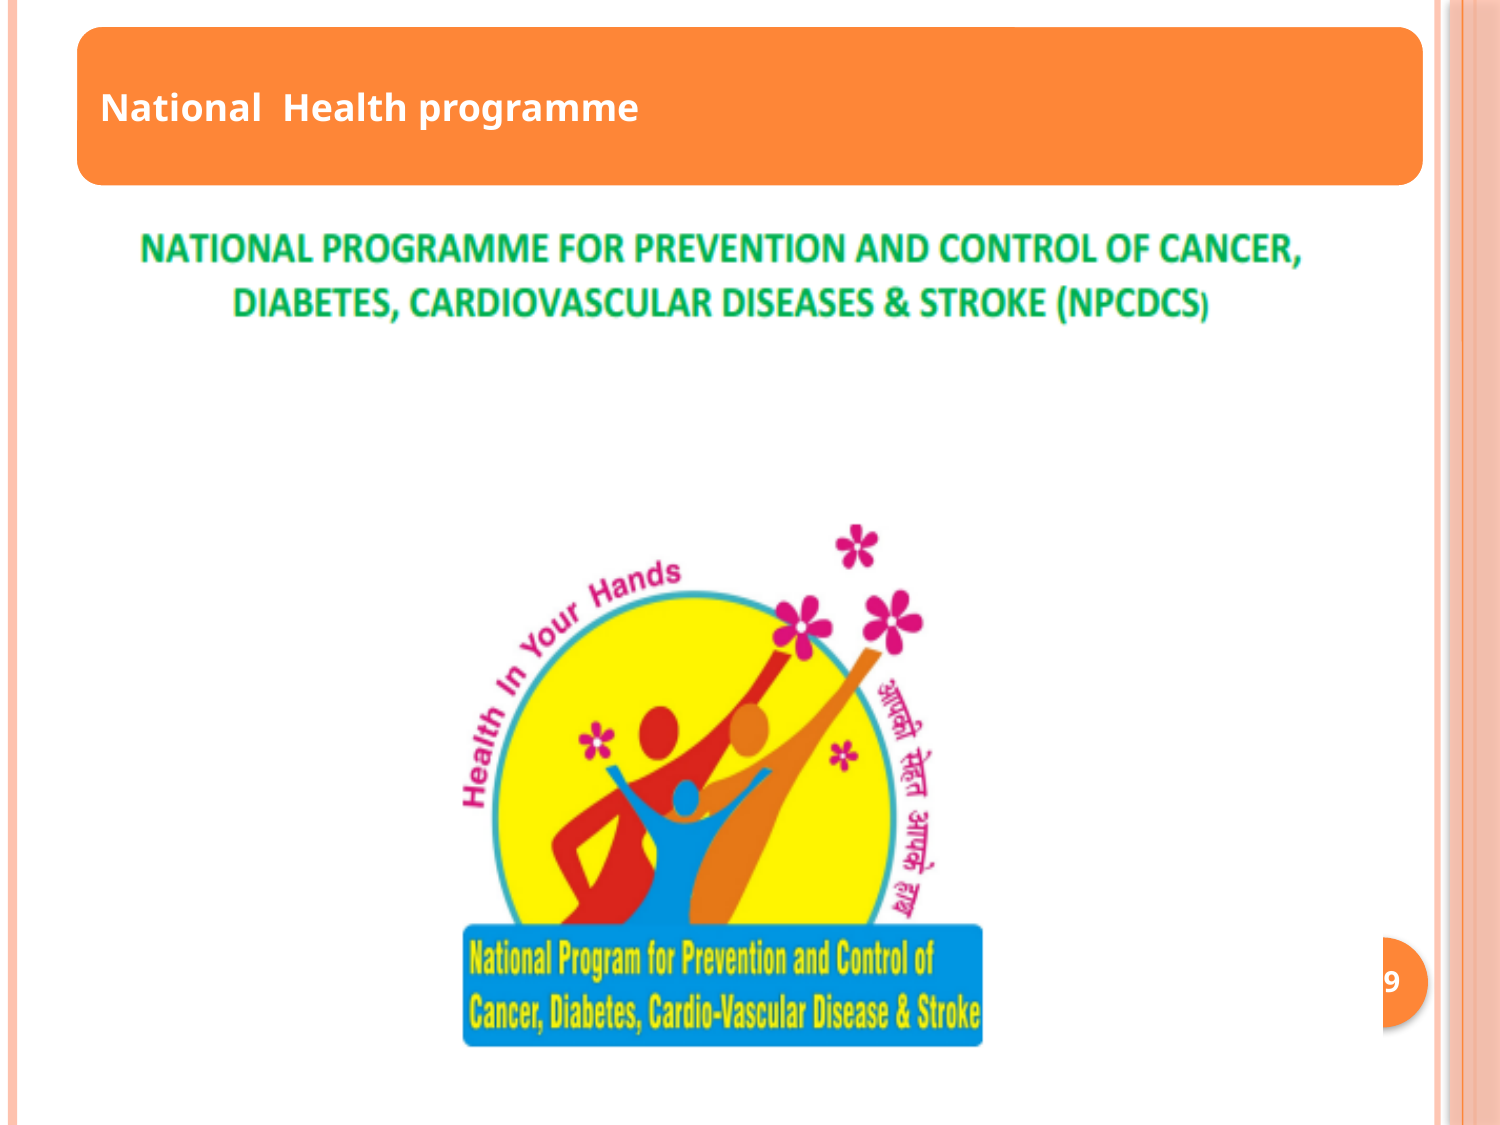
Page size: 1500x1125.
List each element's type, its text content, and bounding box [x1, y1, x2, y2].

slide_number 49 [1390, 940, 1434, 1027]
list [90, 198, 1384, 1079]
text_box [74, 24, 1426, 188]
